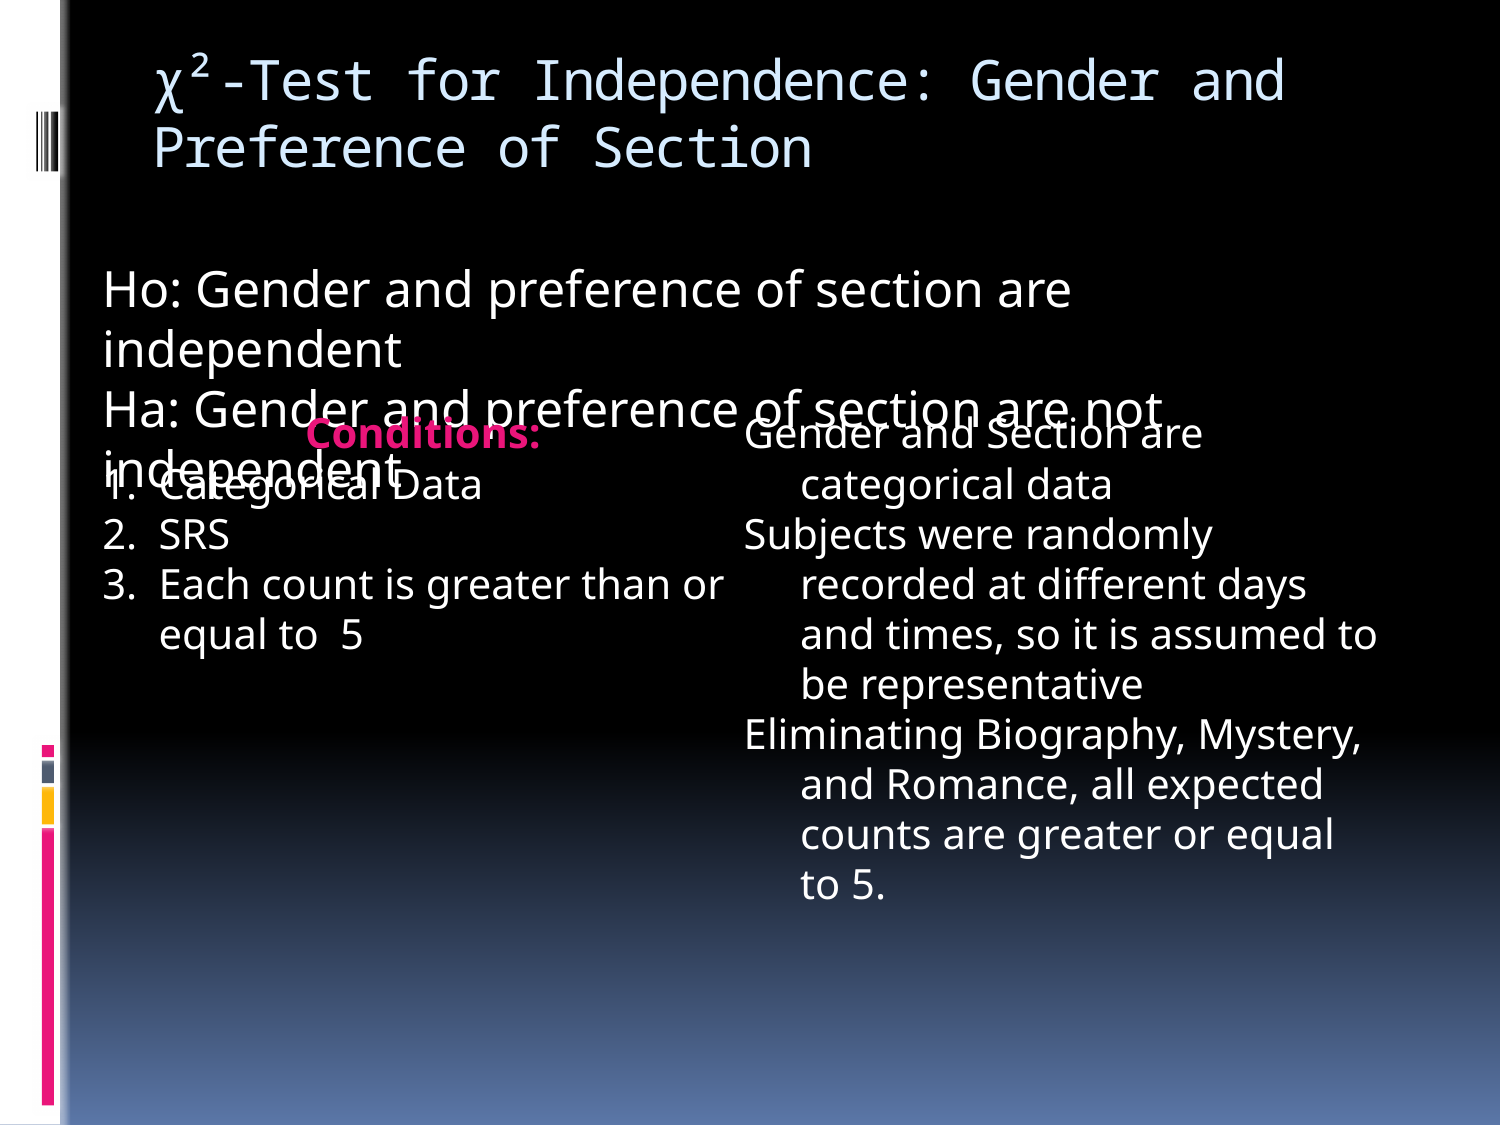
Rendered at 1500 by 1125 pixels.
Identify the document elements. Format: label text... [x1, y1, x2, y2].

title χ²-Test for Independence: Gender and Preference of Section [137, 37, 1500, 188]
text_box Conditions: Categorical Data SRS Each count is greater than or equal to 5 Gender and Section are categorical data Subjects were randomly recorded at different days and times, so it is assumed to be representative Eliminating Biography, Mystery, and Romance, all expected counts are greater or equal to 5. [87, 399, 1400, 1125]
text_box Ho: Gender and preference of section are independent Ha: Gender and preference of section are not independent [87, 249, 1400, 399]
